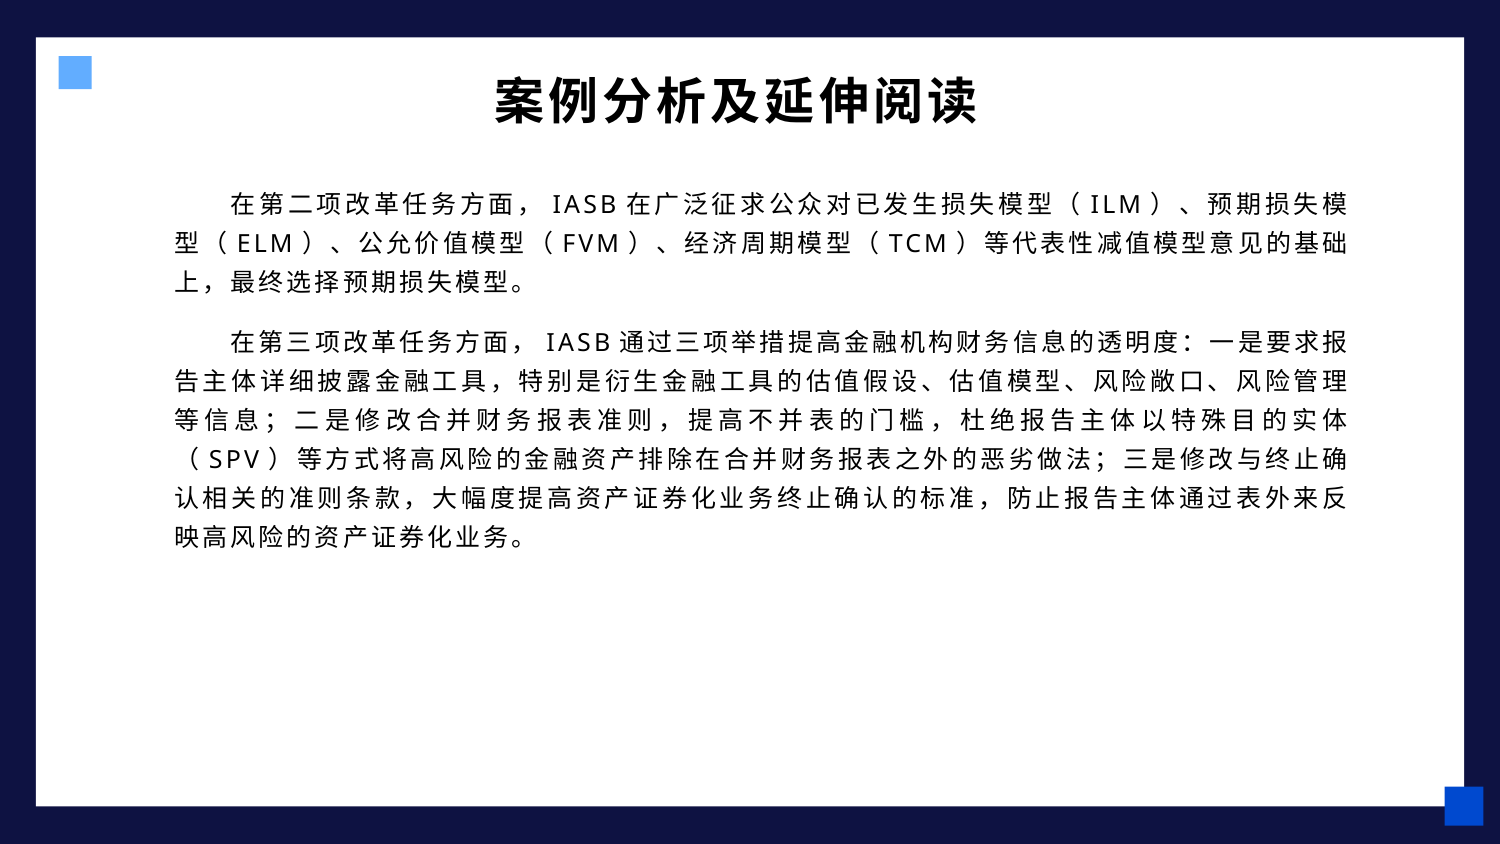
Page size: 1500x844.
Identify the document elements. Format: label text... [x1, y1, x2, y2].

list 在第二项改革任务方面，IASB在广泛征求公众对已发生损失模型（ILM）、预期损失模型（ELM）、公允价值模型（FVM）、经济周期模型（TCM）等代表性减值模型意见的基础上，最终选择预期损失模型。 在第三项改革任务方面，IASB通过三项举措提高金融机构财务信息的透明度：一是要求报告主体详细披露金融工具，特别是衍生金融工具的估值假设、估值模型、风险敞口、风险管理等信息；二是修改合并财务报表准则，提高不并表的门槛，杜绝报告主体以特殊目的实体（SPV）等方式将高风险的金融资产排除在合并财务报表之外的恶劣做法；三是修改与终止确认相关的准则条款，大幅度提高资产证券化业务终止确认的标准，防止报告主体通过表外来反映高风险的资产证券化业务。 [157, 179, 1365, 788]
title 案例分析及延伸阅读 [141, 48, 1327, 138]
